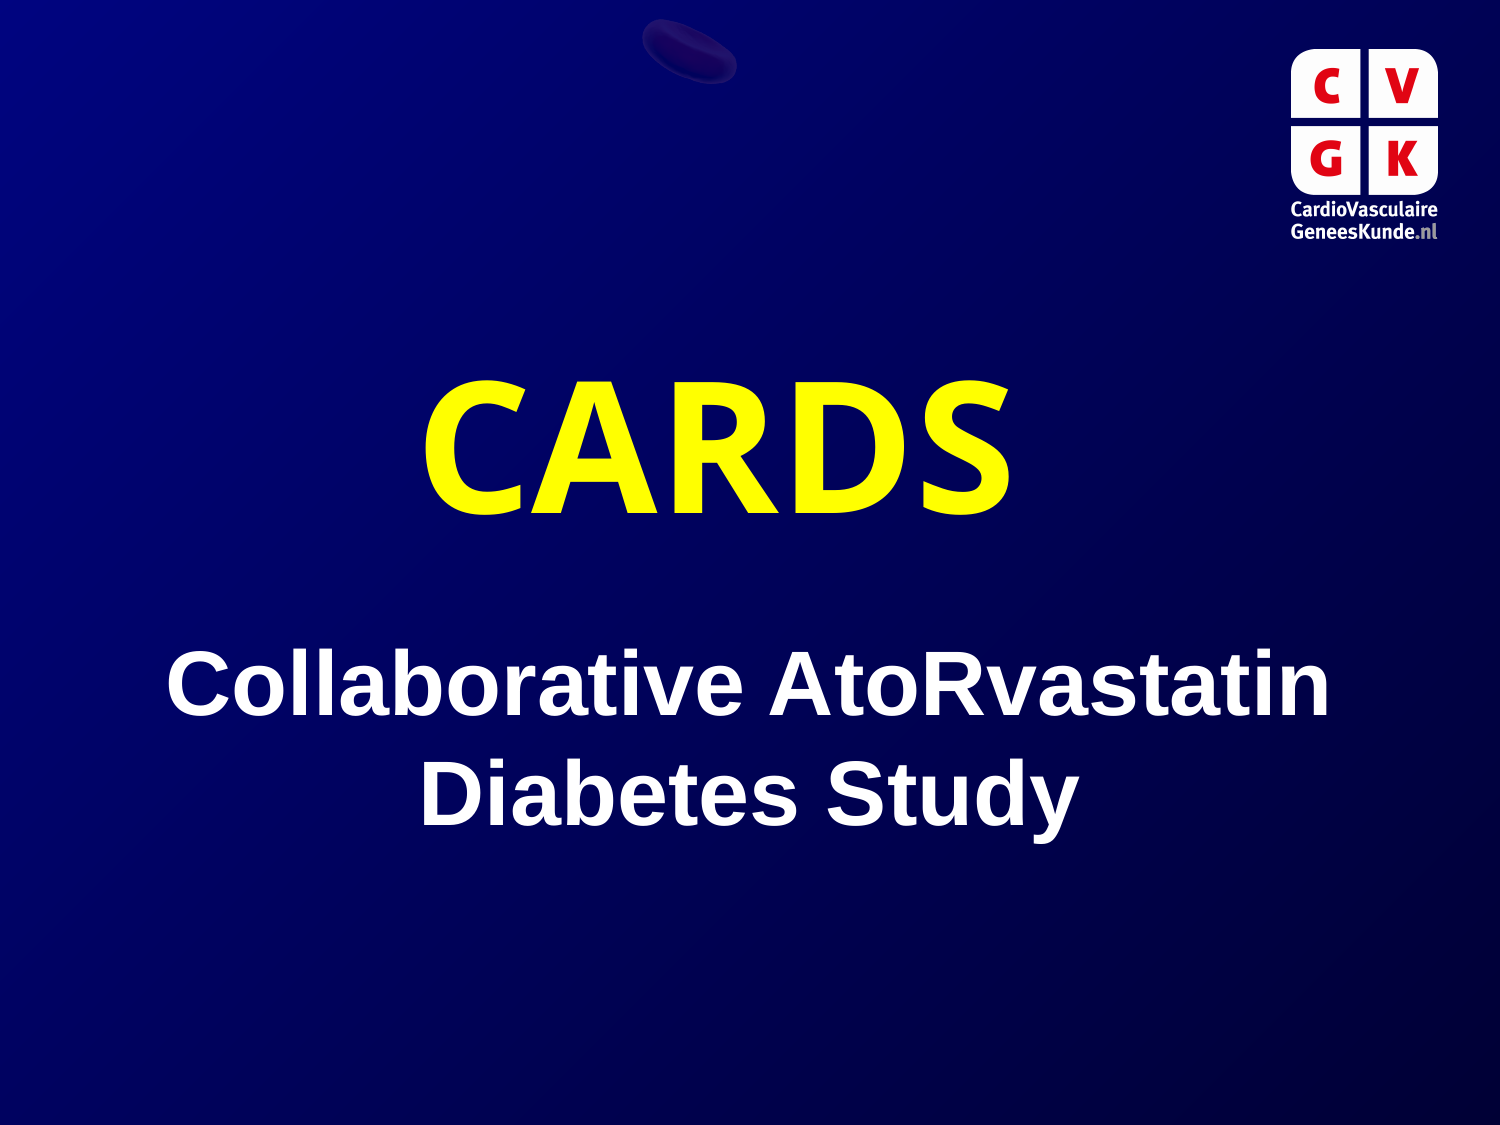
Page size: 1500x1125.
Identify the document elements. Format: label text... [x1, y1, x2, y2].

subtitle Collaborative AtoRvastatin Diabetes Study [118, 616, 1382, 742]
title CARDS [102, 322, 1378, 564]
picture [1291, 49, 1438, 239]
